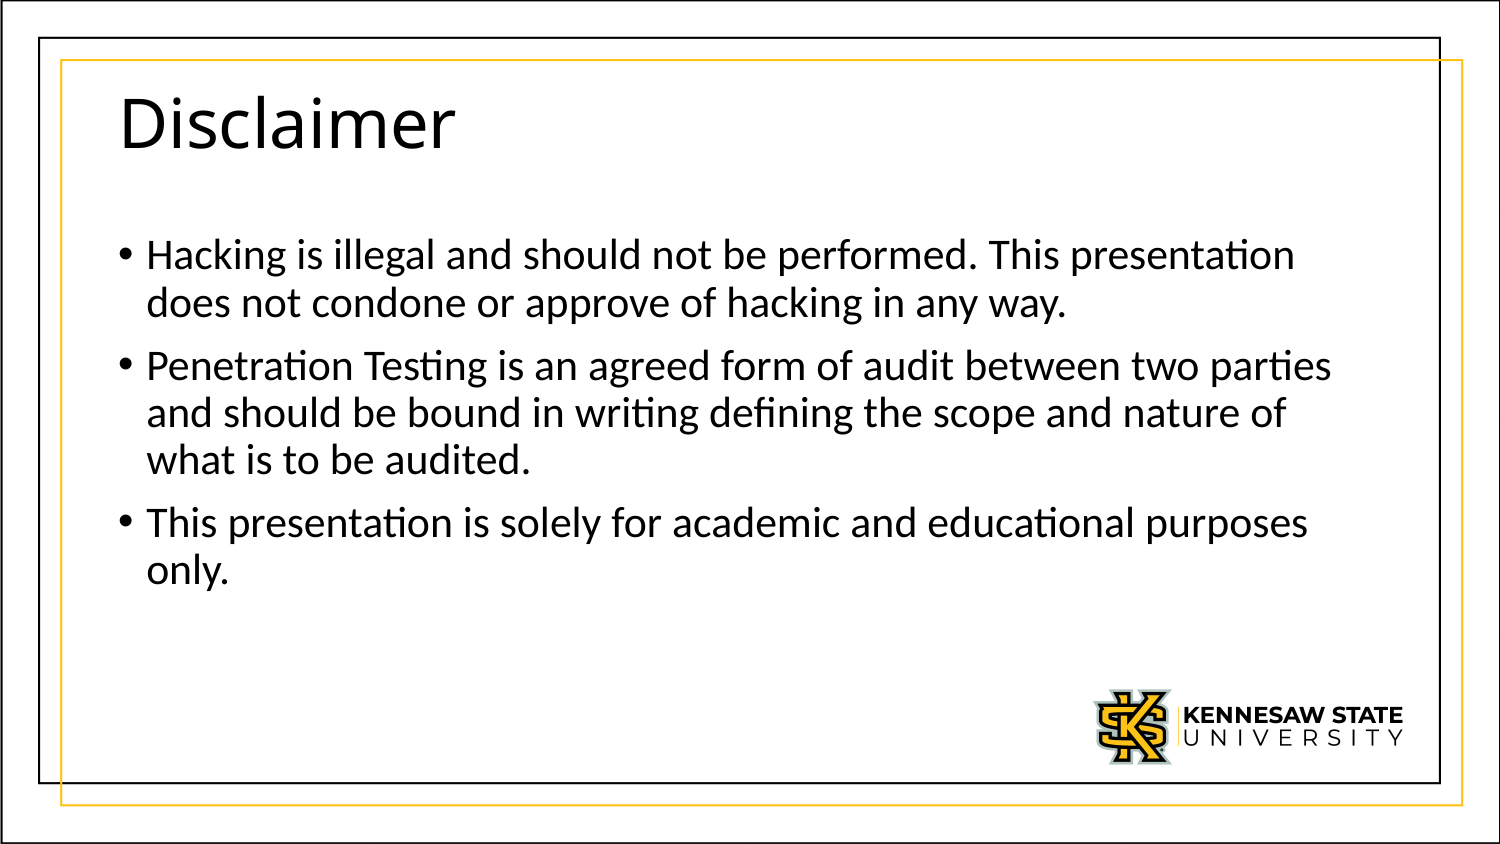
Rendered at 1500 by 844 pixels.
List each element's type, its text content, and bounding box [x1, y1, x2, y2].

list Hacking is illegal and should not be performed. This presentation does not condone or approve of hacking in any way. Penetration Testing is an agreed form of audit between two parties and should be bound in writing defining the scope and nature of what is to be audited. This presentation is solely for academic and educational purposes only. [103, 224, 1397, 760]
picture [0, 0, 1500, 844]
title Disclaimer [103, 44, 1397, 208]
